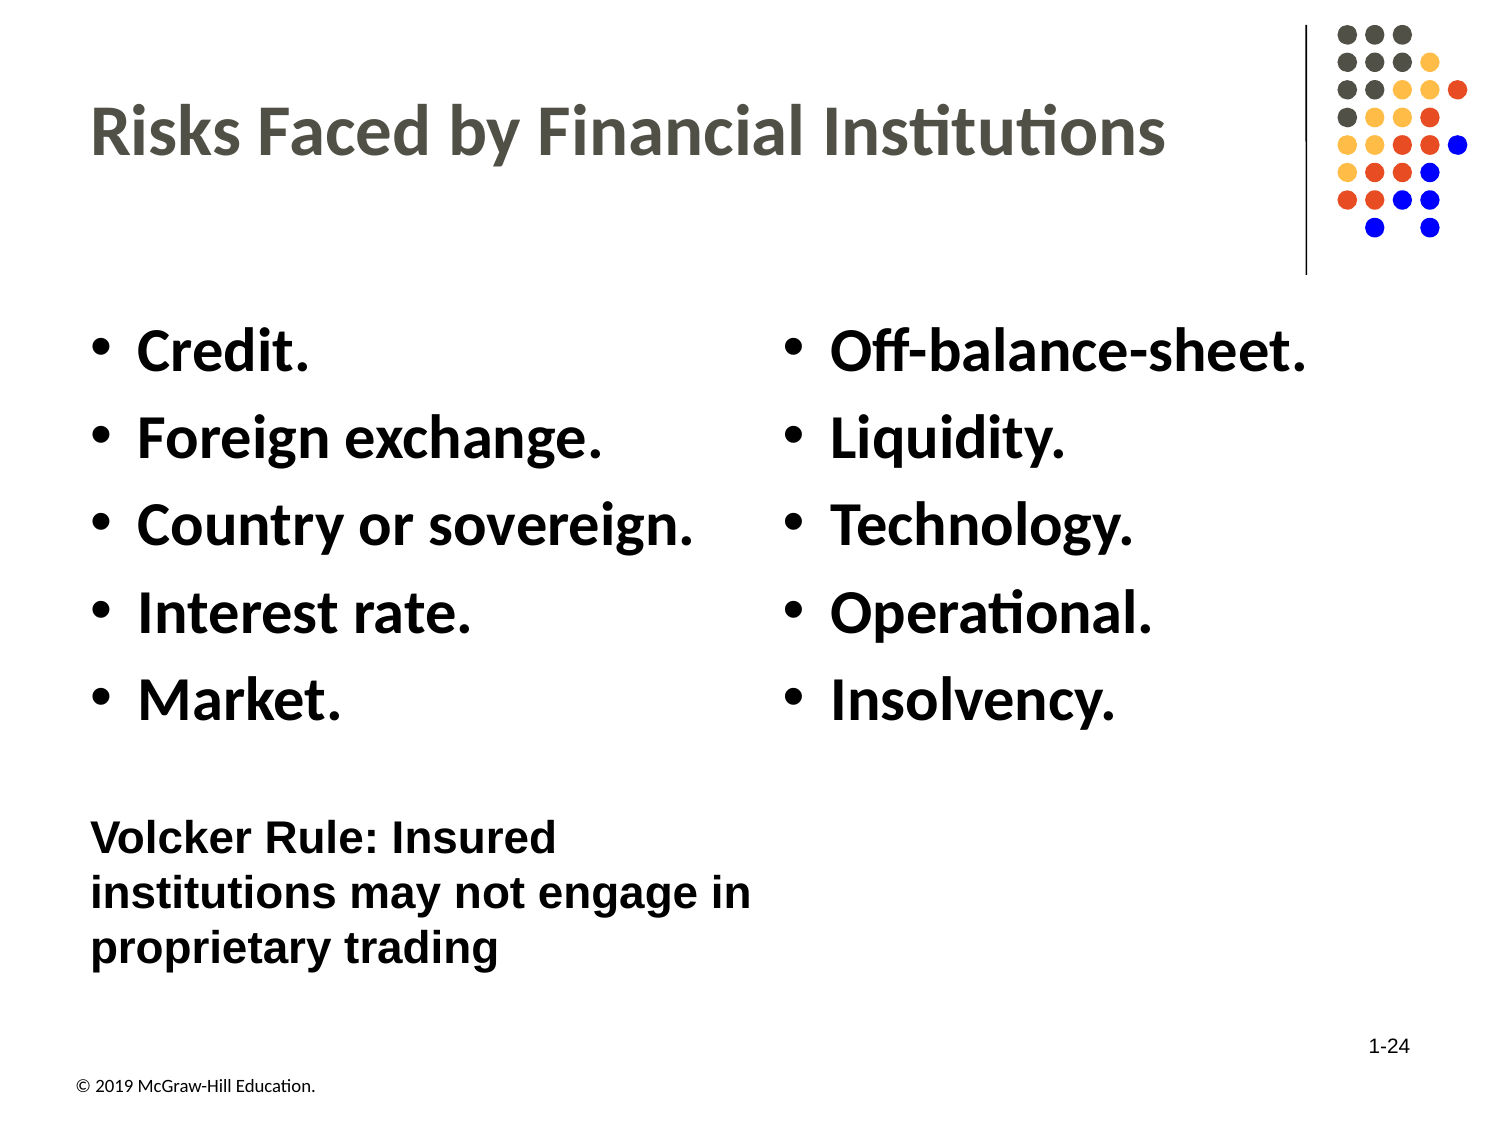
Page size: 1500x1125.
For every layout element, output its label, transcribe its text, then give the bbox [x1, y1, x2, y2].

list Volcker Rule: Insured institutions may not engage in proprietary trading [75, 799, 774, 978]
list Credit. Foreign exchange. Country or sovereign. Interest rate. Market. [75, 301, 731, 746]
list Off-balance-sheet. Liquidity. Technology. Operational. Insolvency. [767, 301, 1451, 752]
title Risks Faced by Financial Institutions [75, 34, 1277, 218]
slide_number 1-24 [1074, 1025, 1425, 1100]
